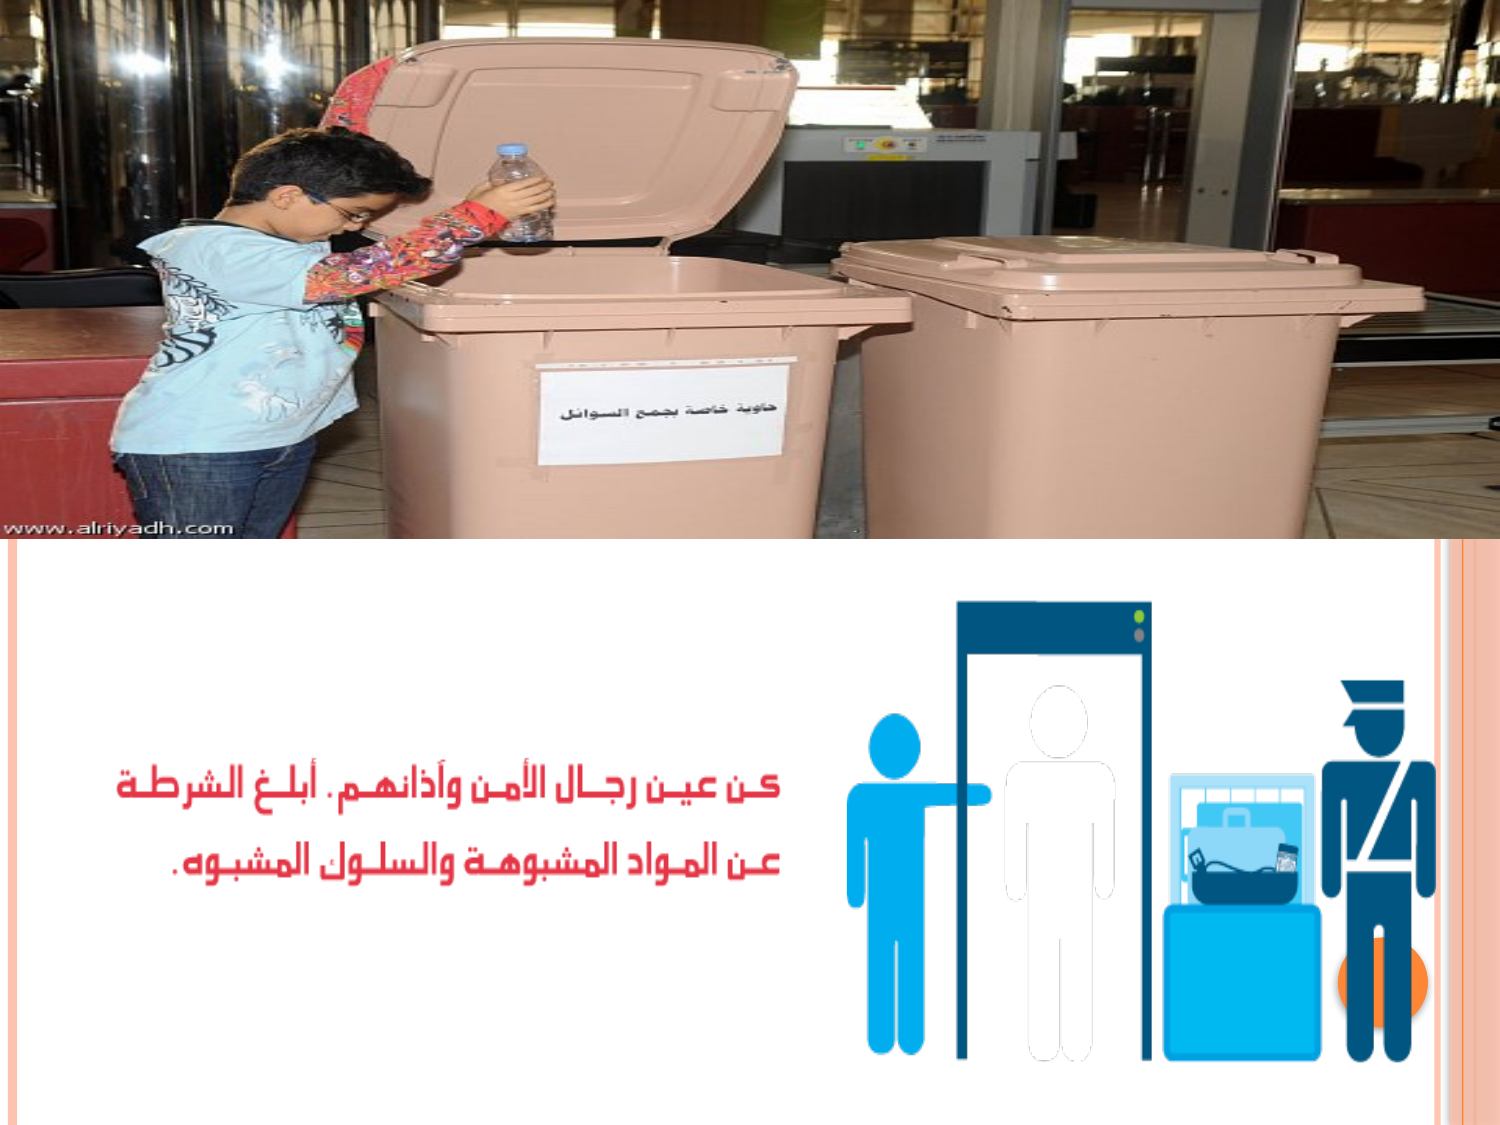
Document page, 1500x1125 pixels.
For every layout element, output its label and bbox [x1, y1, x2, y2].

list [0, 0, 1500, 540]
picture [15, 526, 1485, 1125]
